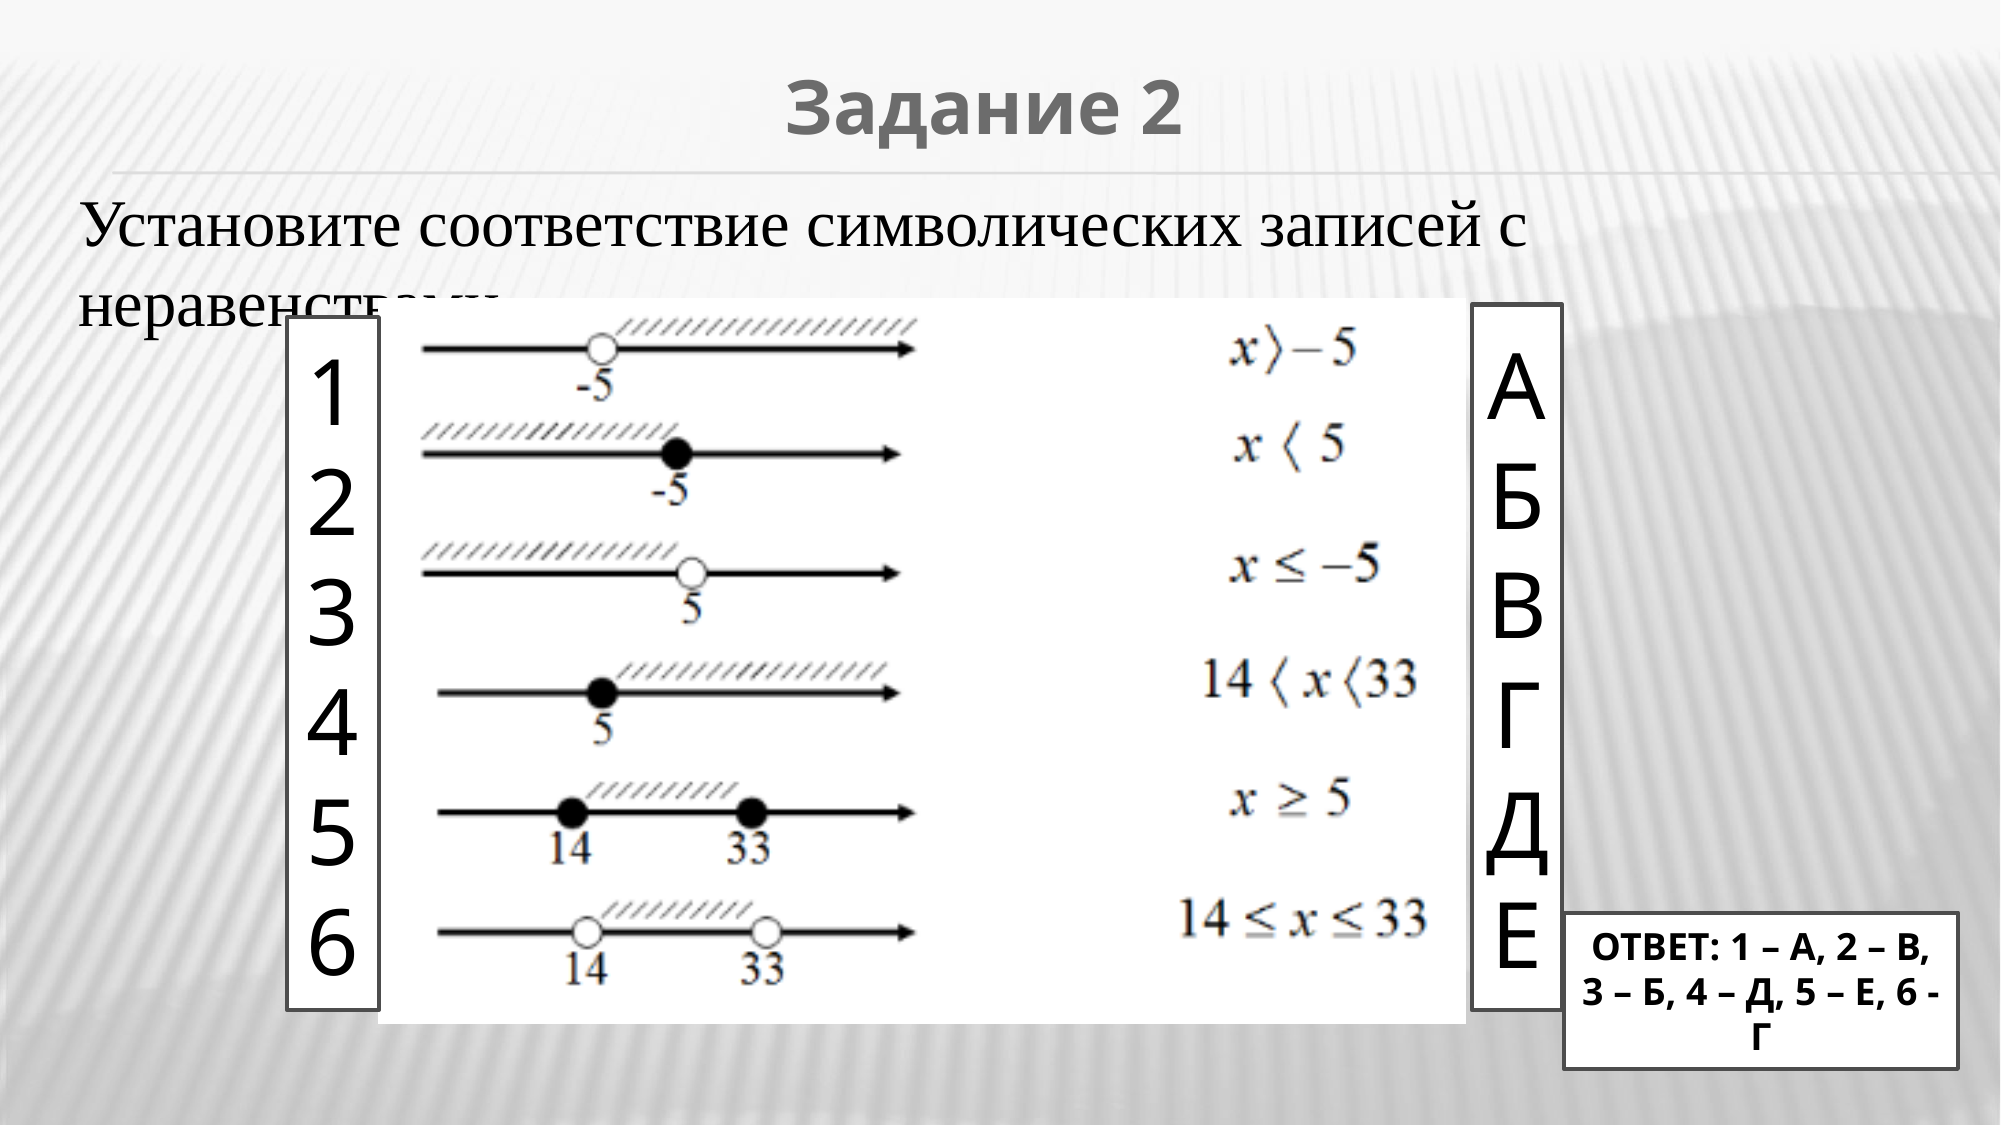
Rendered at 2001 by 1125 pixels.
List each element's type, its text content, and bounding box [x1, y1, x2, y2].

picture [378, 298, 1466, 1025]
list Установите соответствие символических записей с неравенствами [63, 172, 2000, 963]
text_box ОТВЕТ: 1 – А, 2 – В, 3 – Б, 4 – Д, 5 – Е, 6 - Г [1562, 911, 1960, 1071]
text_box А Б В Г Д Е [1472, 302, 1564, 1012]
title Задание 2 [34, 35, 1935, 174]
text_box 1 2 3 4 5 6 [285, 315, 368, 1012]
